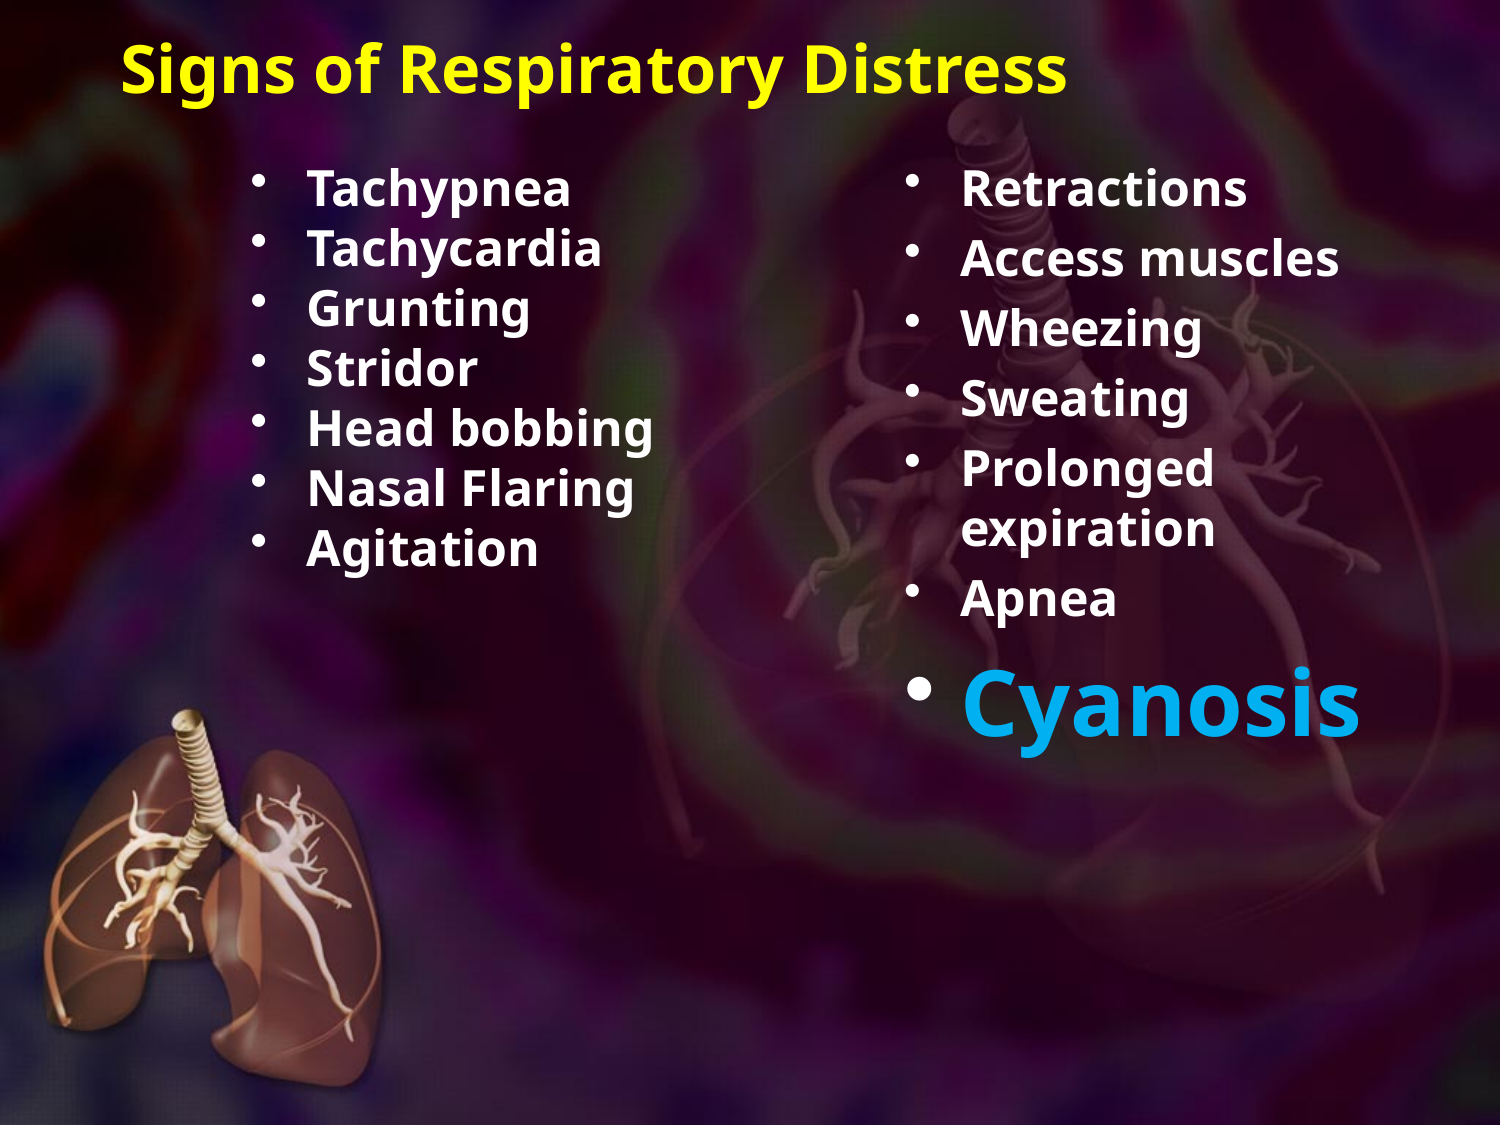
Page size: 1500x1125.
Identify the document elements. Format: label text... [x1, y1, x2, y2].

title Signs of Respiratory Distress [76, 18, 1114, 115]
list Retractions Access muscles Wheezing Sweating Prolonged expiration Apnea Cyanosis [888, 148, 1448, 837]
picture [0, 0, 1500, 1125]
list Tachypnea Tachycardia Grunting Stridor Head bobbing Nasal Flaring Agitation [235, 148, 881, 837]
